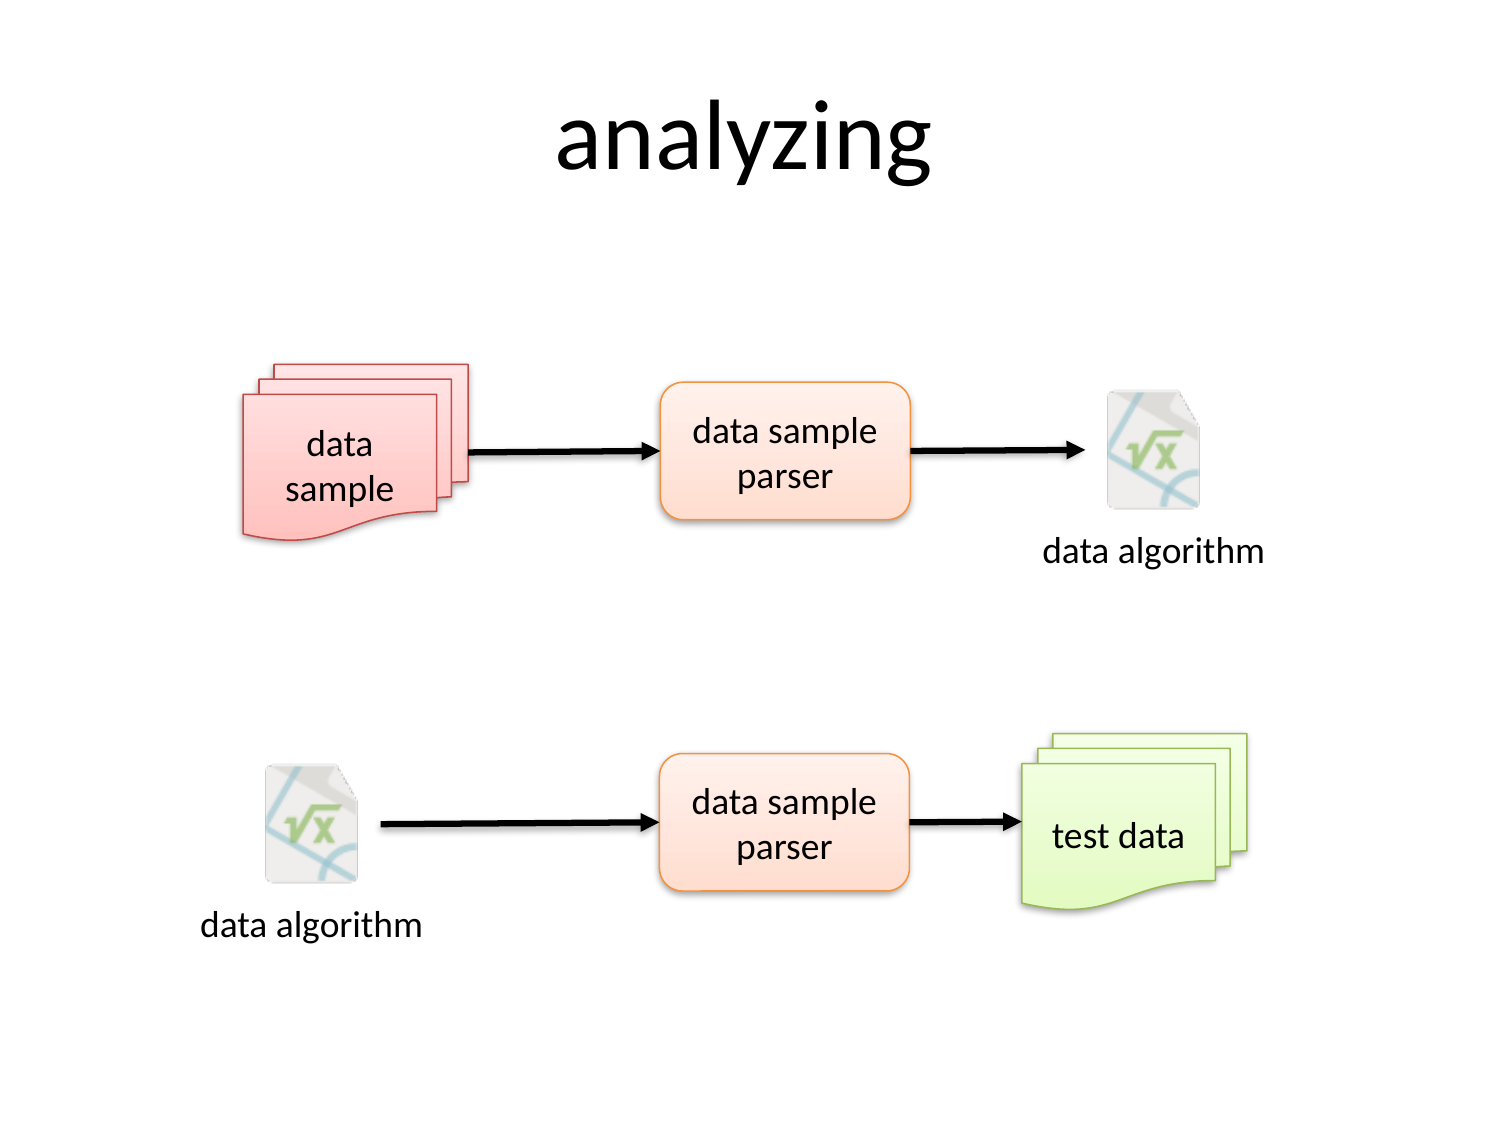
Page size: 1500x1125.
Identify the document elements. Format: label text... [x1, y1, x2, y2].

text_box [167, 733, 1248, 954]
text_box analyzing [74, 62, 1413, 198]
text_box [242, 364, 1299, 580]
